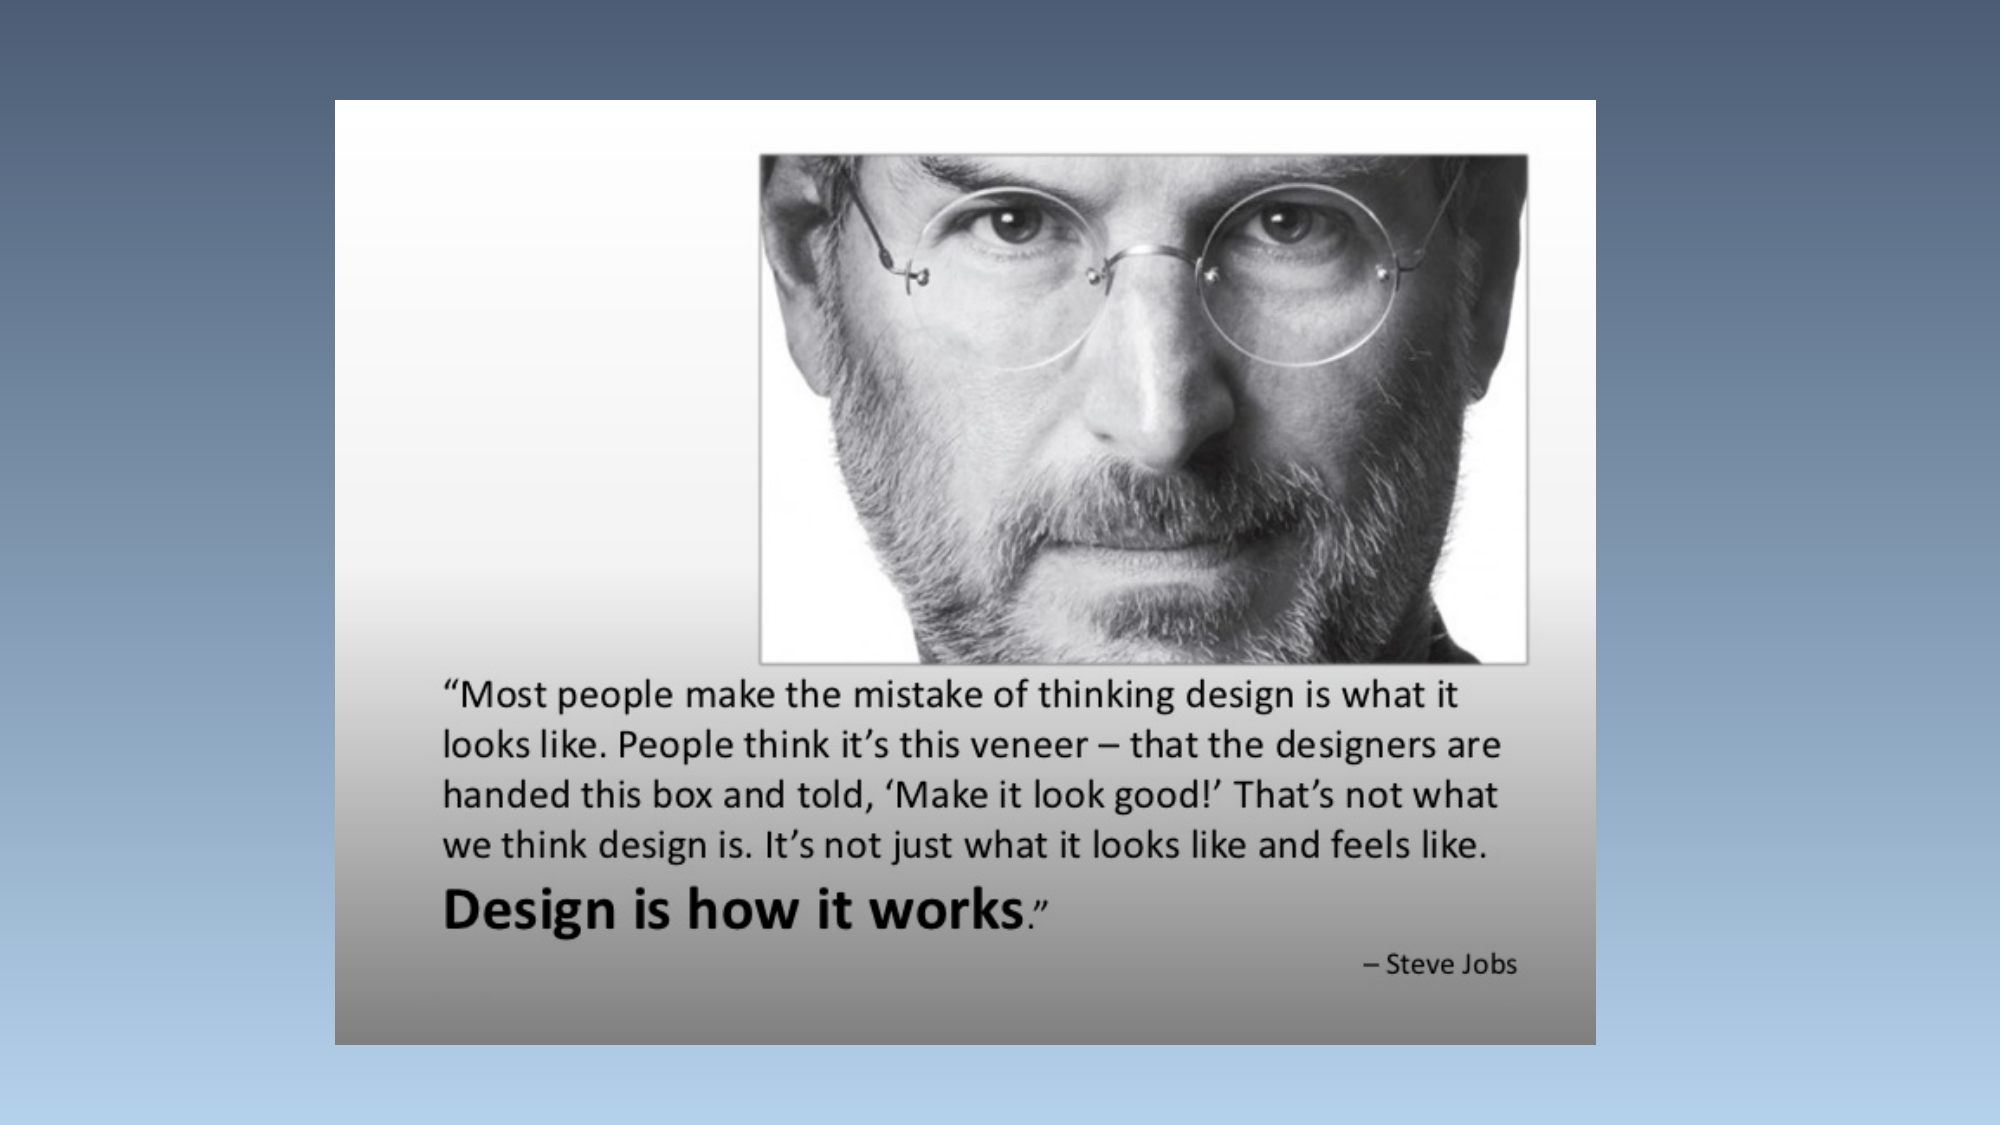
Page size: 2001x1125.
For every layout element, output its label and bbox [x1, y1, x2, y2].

picture [335, 100, 1596, 1046]
